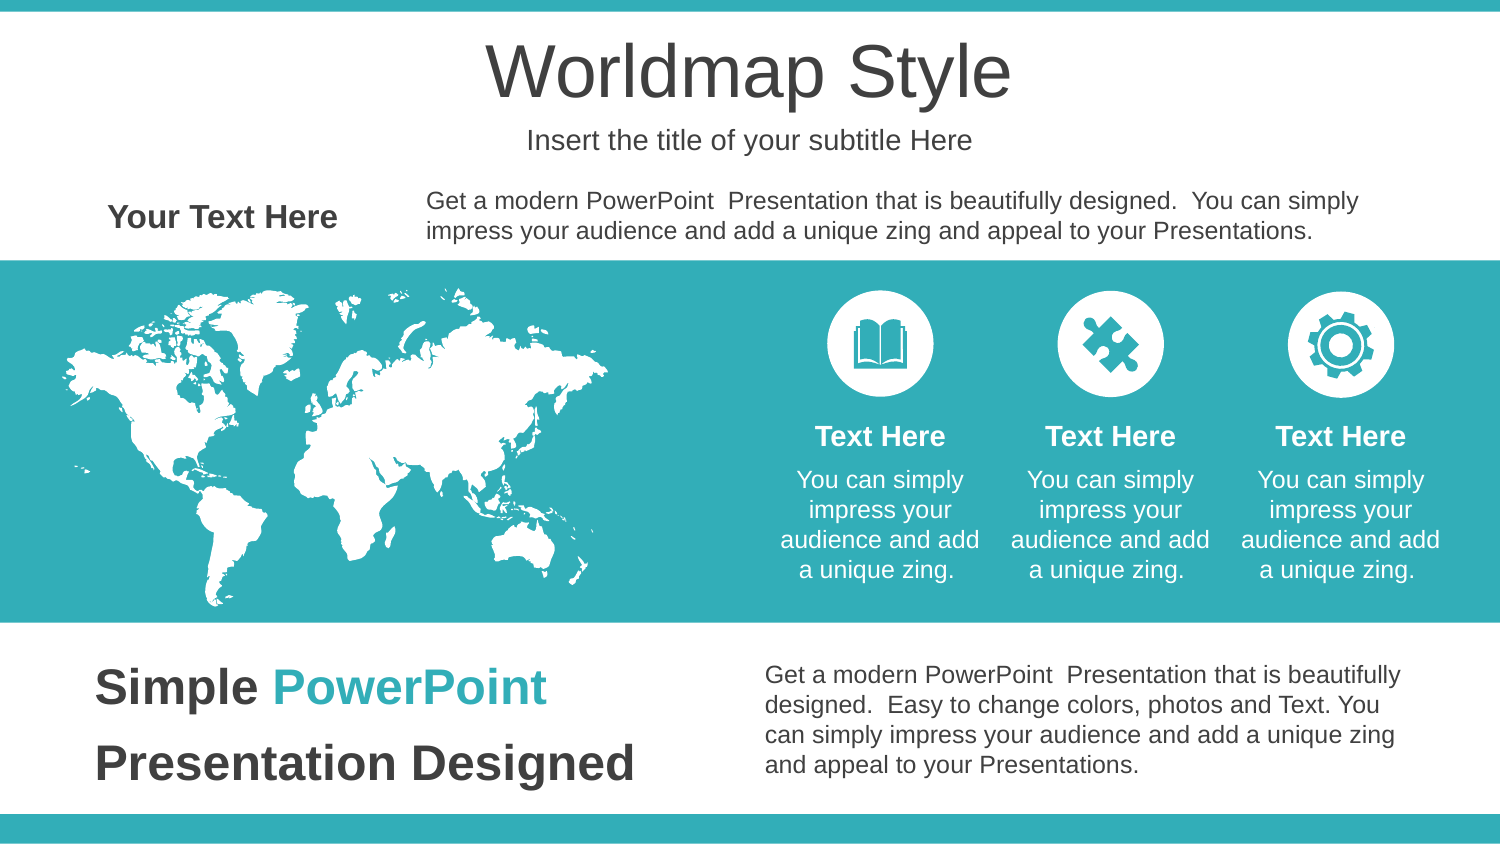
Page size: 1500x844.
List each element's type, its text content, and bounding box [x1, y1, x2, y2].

text_box [0, 258, 1500, 625]
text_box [62, 287, 609, 607]
text_box Simple PowerPoint Presentation Designed [79, 645, 732, 795]
list Insert the title of your subtitle Here [0, 114, 1500, 162]
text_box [1223, 409, 1459, 593]
text_box [1305, 309, 1377, 381]
list Worldmap Style [0, 20, 1500, 114]
text_box [1080, 314, 1142, 376]
text_box [1055, 288, 1167, 400]
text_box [992, 409, 1222, 593]
text_box [825, 288, 936, 399]
text_box Your Text Here [92, 187, 403, 243]
text_box Get a modern PowerPoint Presentation that is beautifully designed. Easy to change colors, photos and Text. You can simply impress your audience and add a unique zing and appeal to your Presentations. [750, 651, 1436, 787]
text_box [851, 317, 909, 371]
text_box [1285, 289, 1397, 400]
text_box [762, 409, 991, 593]
text_box Get a modern PowerPoint Presentation that is beautifully designed. You can simply impress your audience and add a unique zing and appeal to your Presentations. [411, 176, 1436, 252]
